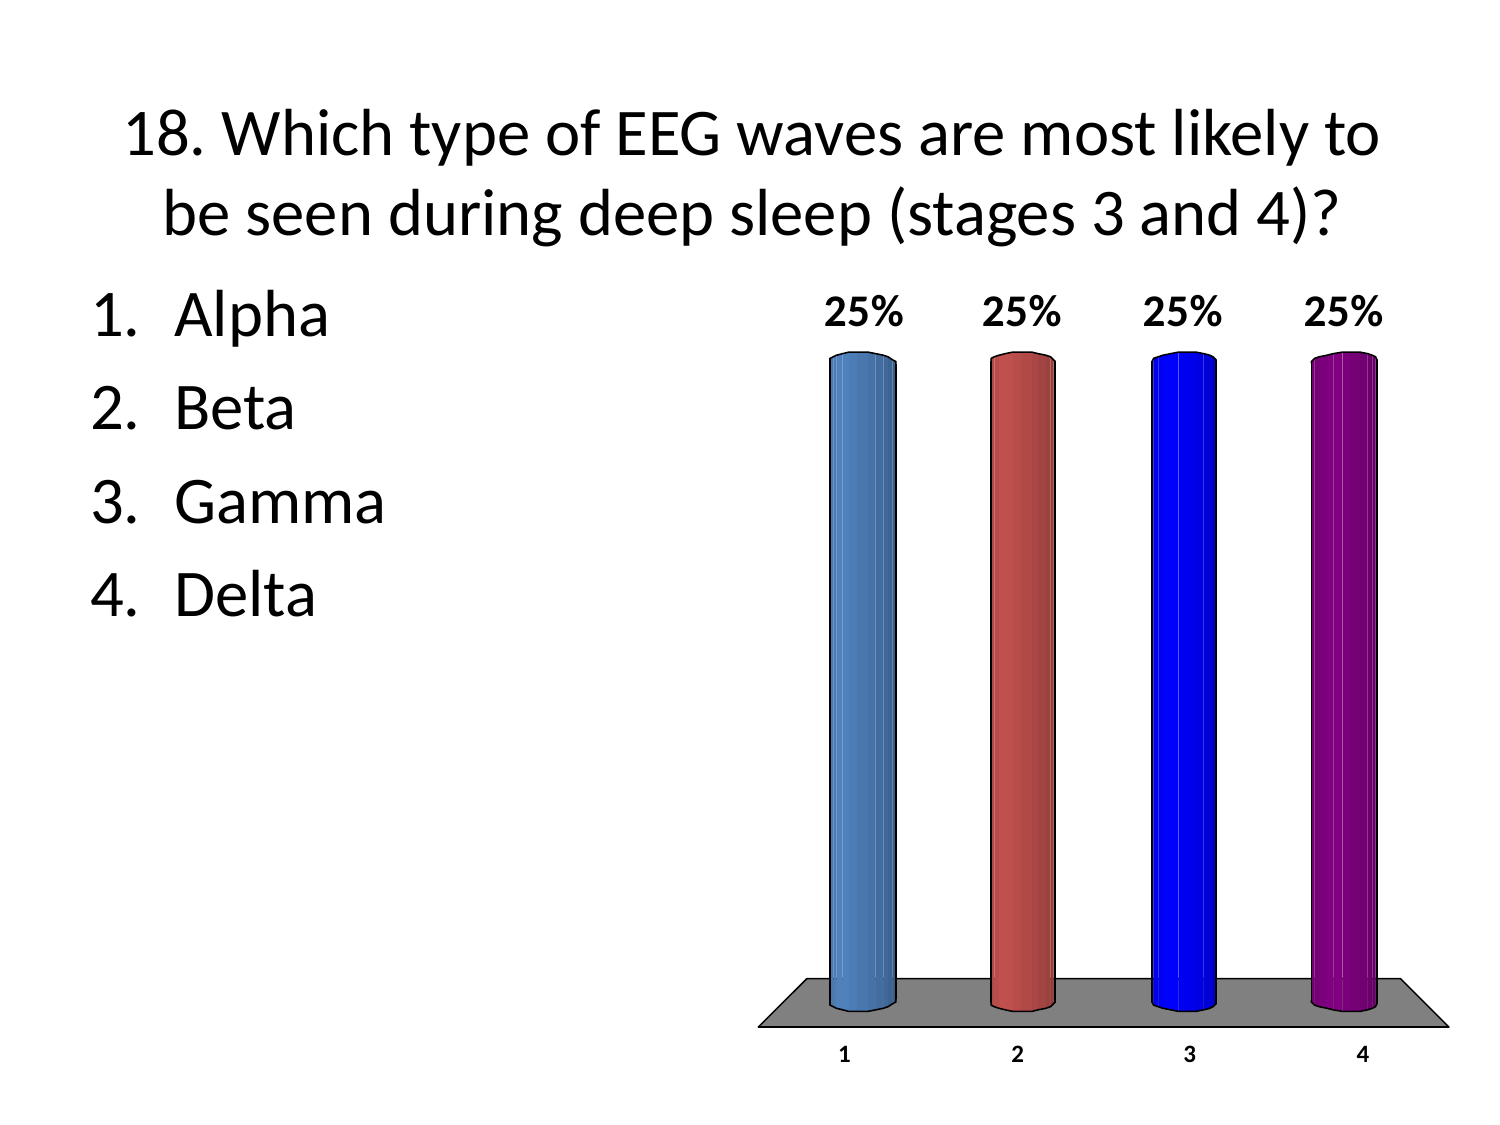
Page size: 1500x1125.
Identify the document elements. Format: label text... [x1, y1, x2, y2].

list Alpha Beta Gamma Delta [75, 262, 750, 1005]
title 18. Which type of EEG waves are most likely to be seen during deep sleep (stages 3 and 4)? [77, 75, 1428, 263]
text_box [739, 270, 1490, 1115]
